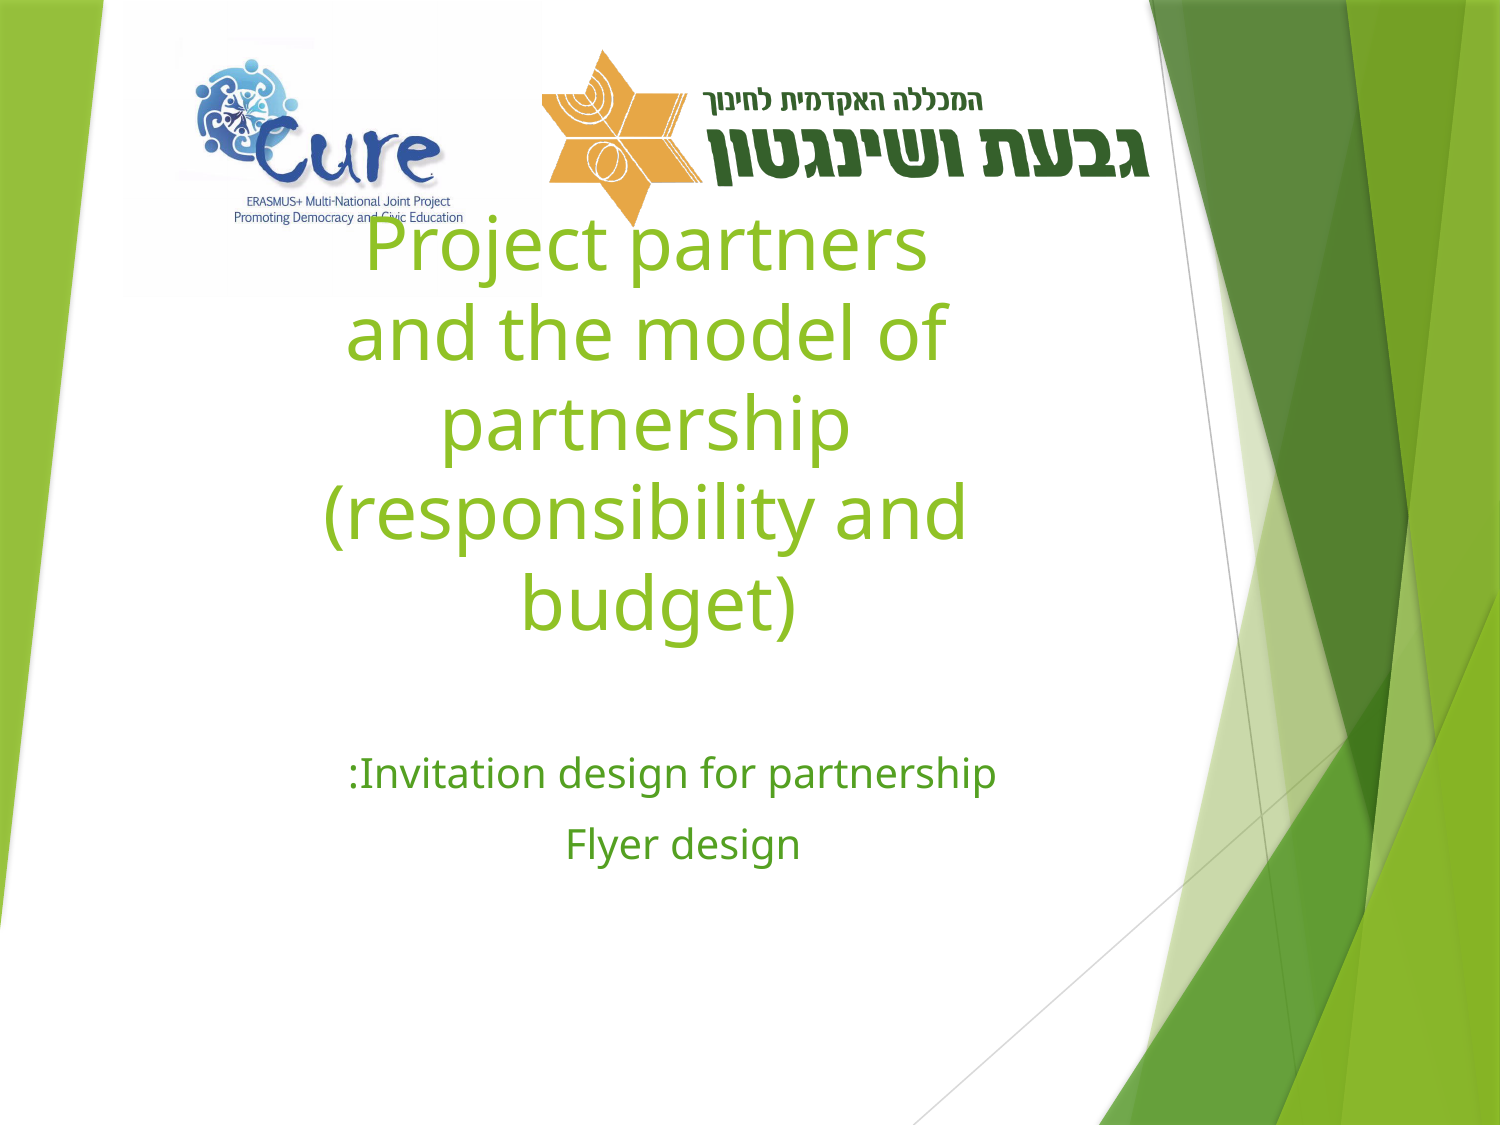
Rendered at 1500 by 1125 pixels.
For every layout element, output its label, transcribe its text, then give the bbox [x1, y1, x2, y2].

subtitle Invitation design for partnership: Flyer design [194, 739, 1151, 920]
title Project partners and the model of partnership (responsibility and budget) [168, 484, 1125, 653]
picture [123, 1, 1164, 297]
